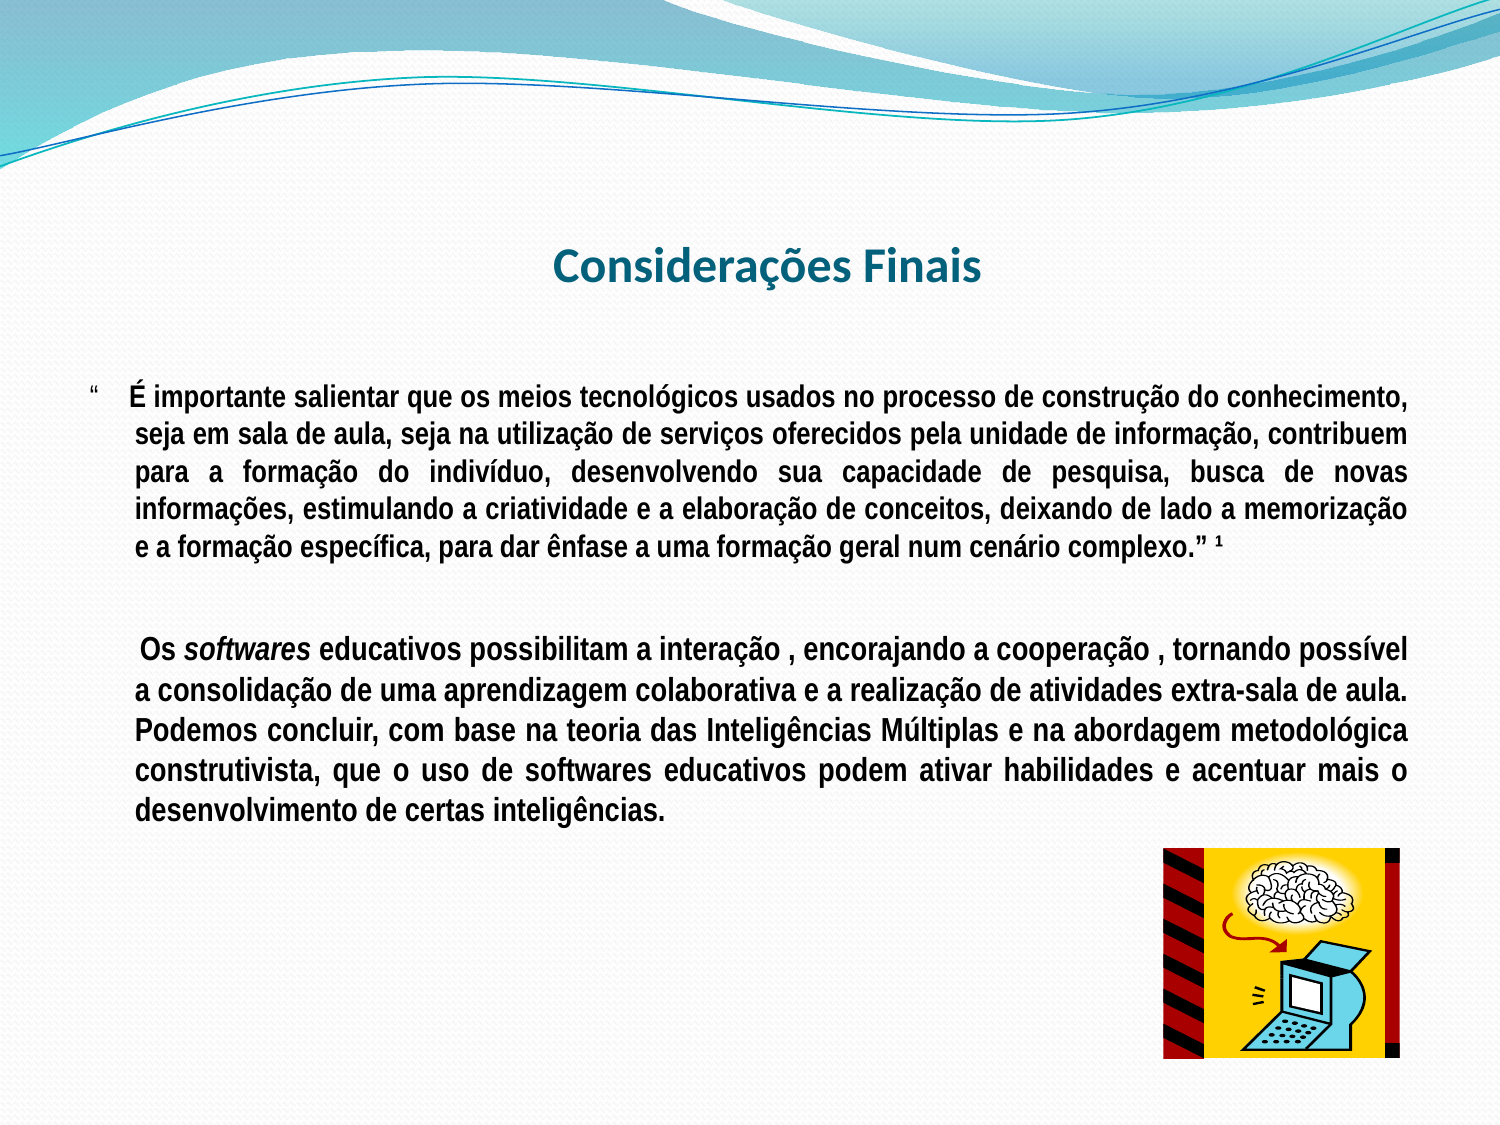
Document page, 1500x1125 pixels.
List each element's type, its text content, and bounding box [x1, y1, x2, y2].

list “ É importante salientar que os meios tecnológicos usados no processo de construção do conhecimento, seja em sala de aula, seja na utilização de serviços oferecidos pela unidade de informação, contribuem para a formação do indivíduo, desenvolvendo sua capacidade de pesquisa, busca de novas informações, estimulando a criatividade e a elaboração de conceitos, deixando de lado a memorização e a formação específica, para dar ênfase a uma formação geral num cenário complexo.” ¹ Os softwares educativos possibilitam a interação , encorajando a cooperação , tornando possível a consolidação de uma aprendizagem colaborativa e a realização de atividades extra-sala de aula. Podemos concluir, com base na teoria das Inteligências Múltiplas e na abordagem metodológica construtivista, que o uso de softwares educativos podem ativar habilidades e acentuar mais o desenvolvimento de certas inteligências. [75, 317, 1425, 1038]
picture [1163, 847, 1400, 1059]
title Considerações Finais [75, 115, 1425, 303]
